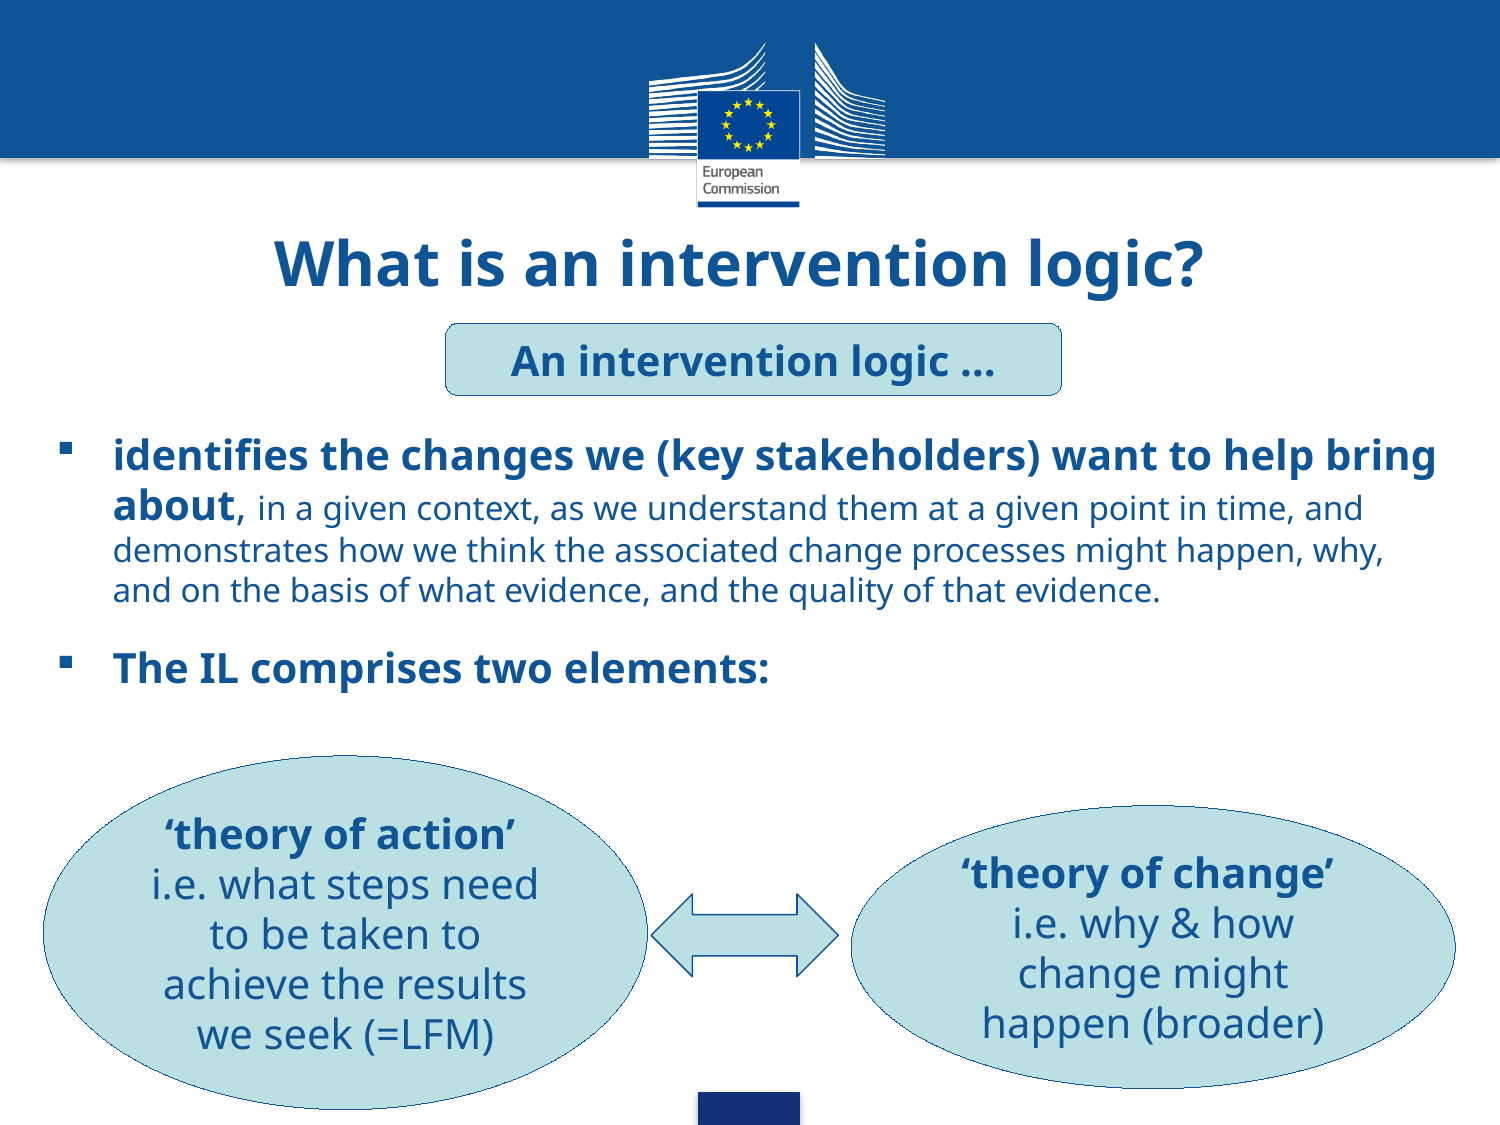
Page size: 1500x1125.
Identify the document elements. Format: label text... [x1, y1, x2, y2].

list identifies the changes we (key stakeholders) want to help bring about, in a given context, as we understand them at a given point in time, and demonstrates how we think the associated change processes might happen, why, and on the basis of what evidence, and the quality of that evidence. The IL comprises two elements: [41, 337, 1467, 806]
text_box ‘theory of change’ i.e. why & how change might happen (broader) [851, 805, 1456, 1089]
picture [649, 42, 885, 184]
text_box [651, 893, 839, 977]
title What is an intervention logic? [64, 184, 1416, 337]
text_box An intervention logic … [445, 323, 1062, 396]
text_box ‘theory of action’ i.e. what steps need to be taken to achieve the results we seek (=LFM) [43, 755, 648, 1110]
